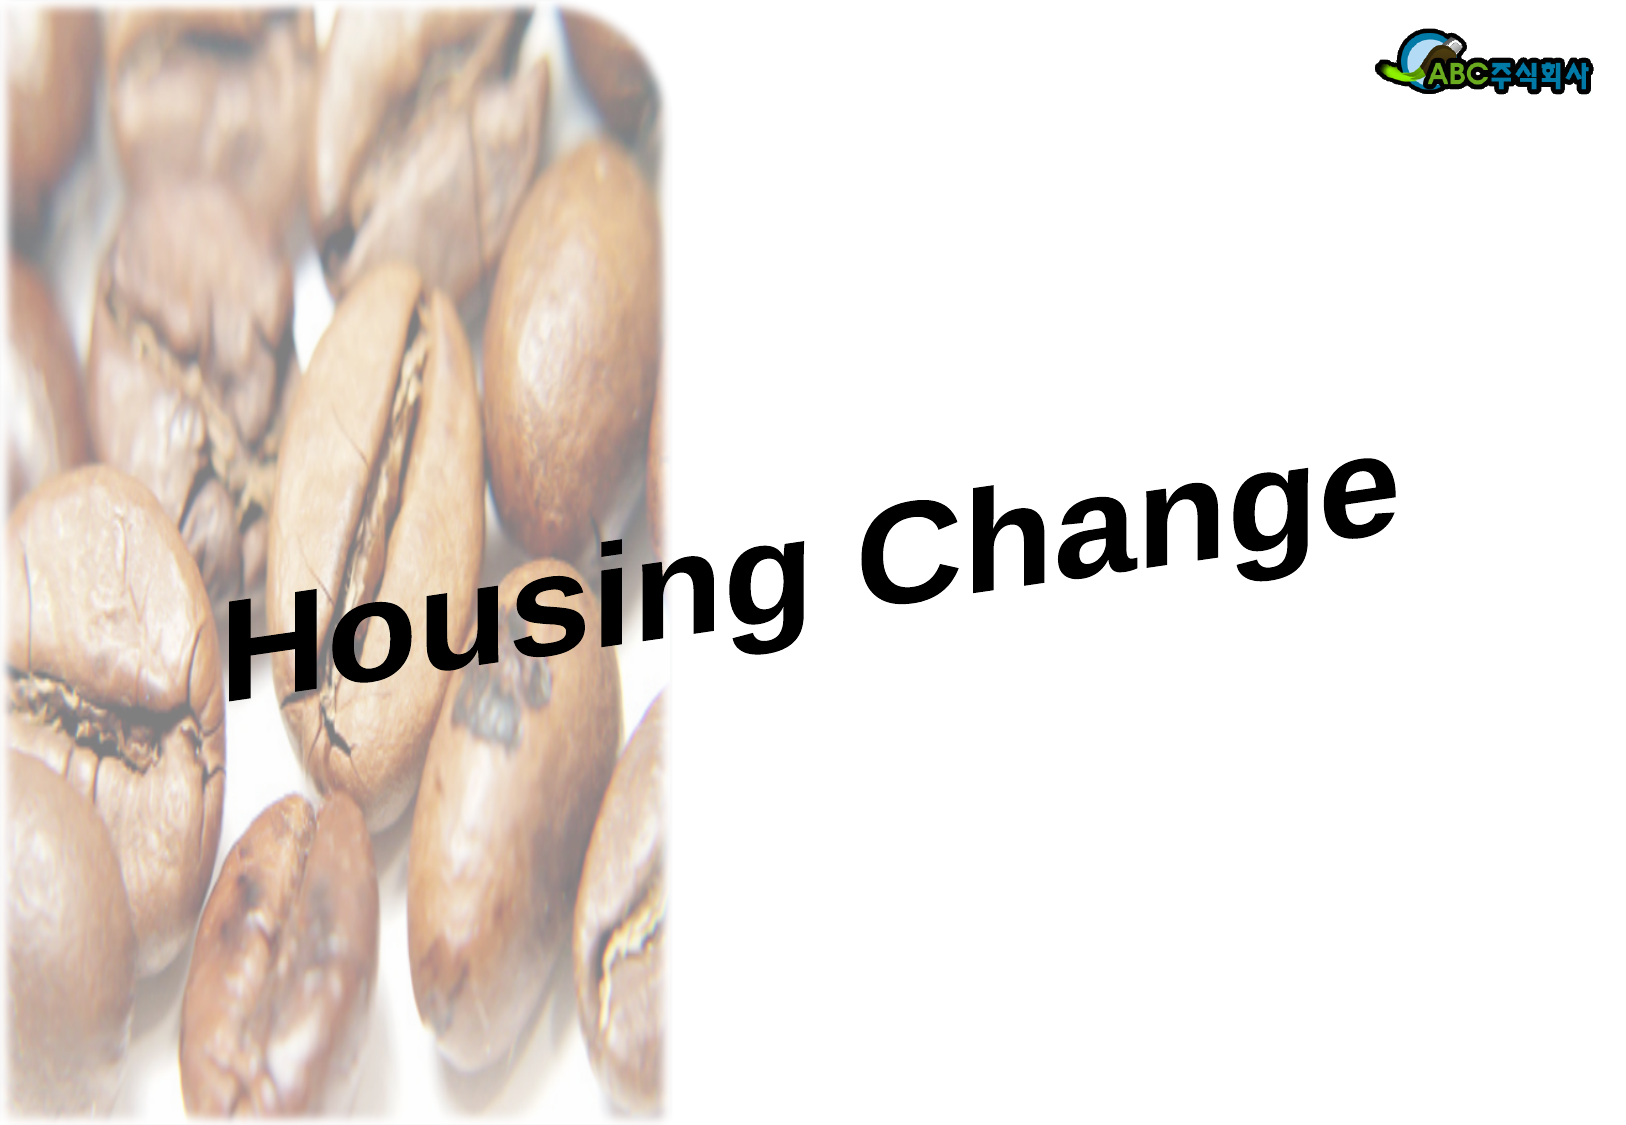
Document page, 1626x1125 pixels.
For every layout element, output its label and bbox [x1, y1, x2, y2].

picture [1365, 21, 1600, 99]
text_box [16, 16, 655, 1110]
